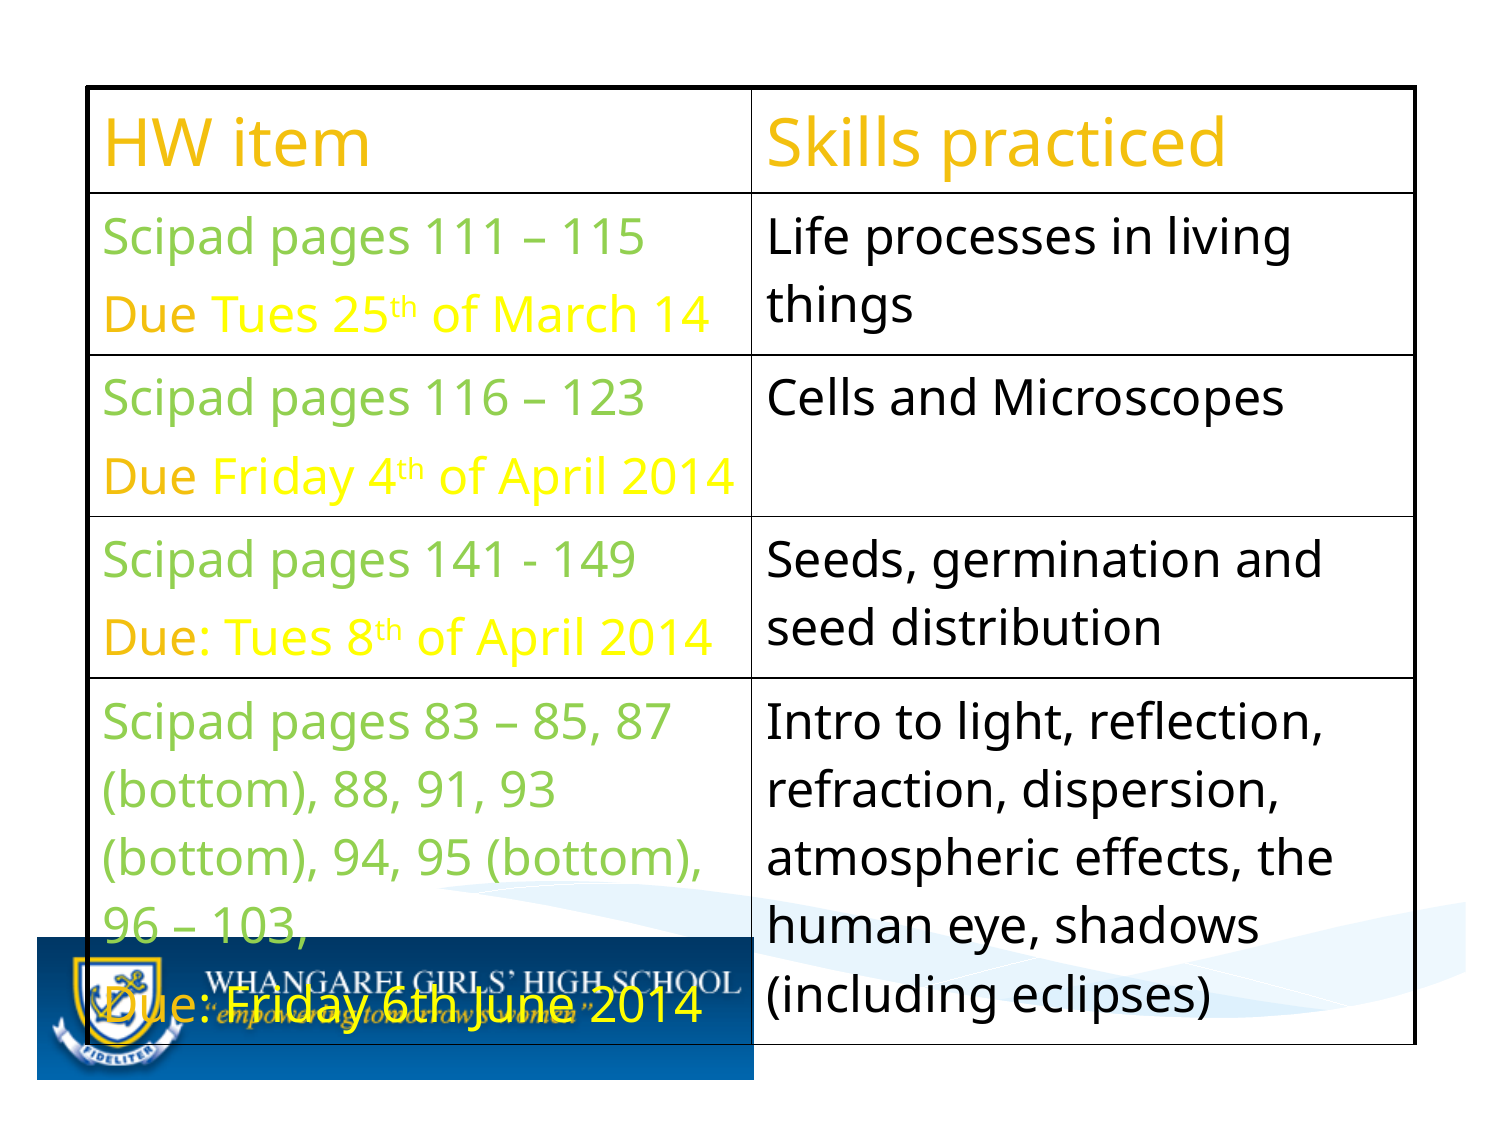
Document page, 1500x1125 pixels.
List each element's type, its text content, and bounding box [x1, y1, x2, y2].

table_cell Scipad pages 111 – 115 Due Tues 25th of March 14 [90, 194, 751, 354]
table_header Skills practiced [752, 90, 1413, 192]
table_cell Scipad pages 116 – 123 Due Friday 4th of April 2014 [90, 356, 751, 516]
picture [37, 937, 754, 1080]
table_cell Scipad pages 83 – 85, 87 (bottom), 88, 91, 93 (bottom), 94, 95 (bottom), 96 – 103, Due: Friday 6th June 2014 [90, 679, 751, 935]
table_cell Cells and Microscopes [752, 356, 1413, 516]
table_cell Scipad pages 141 - 149 Due: Tues 8th of April 2014 [90, 517, 751, 677]
table_cell Life processes in living things [752, 194, 1413, 354]
table_cell Seeds, germination and seed distribution [752, 517, 1413, 677]
table_cell Intro to light, reflection, refraction, dispersion, atmospheric effects, the human eye, shadows (including eclipses) [752, 679, 1413, 1044]
table_header HW item [90, 90, 751, 192]
